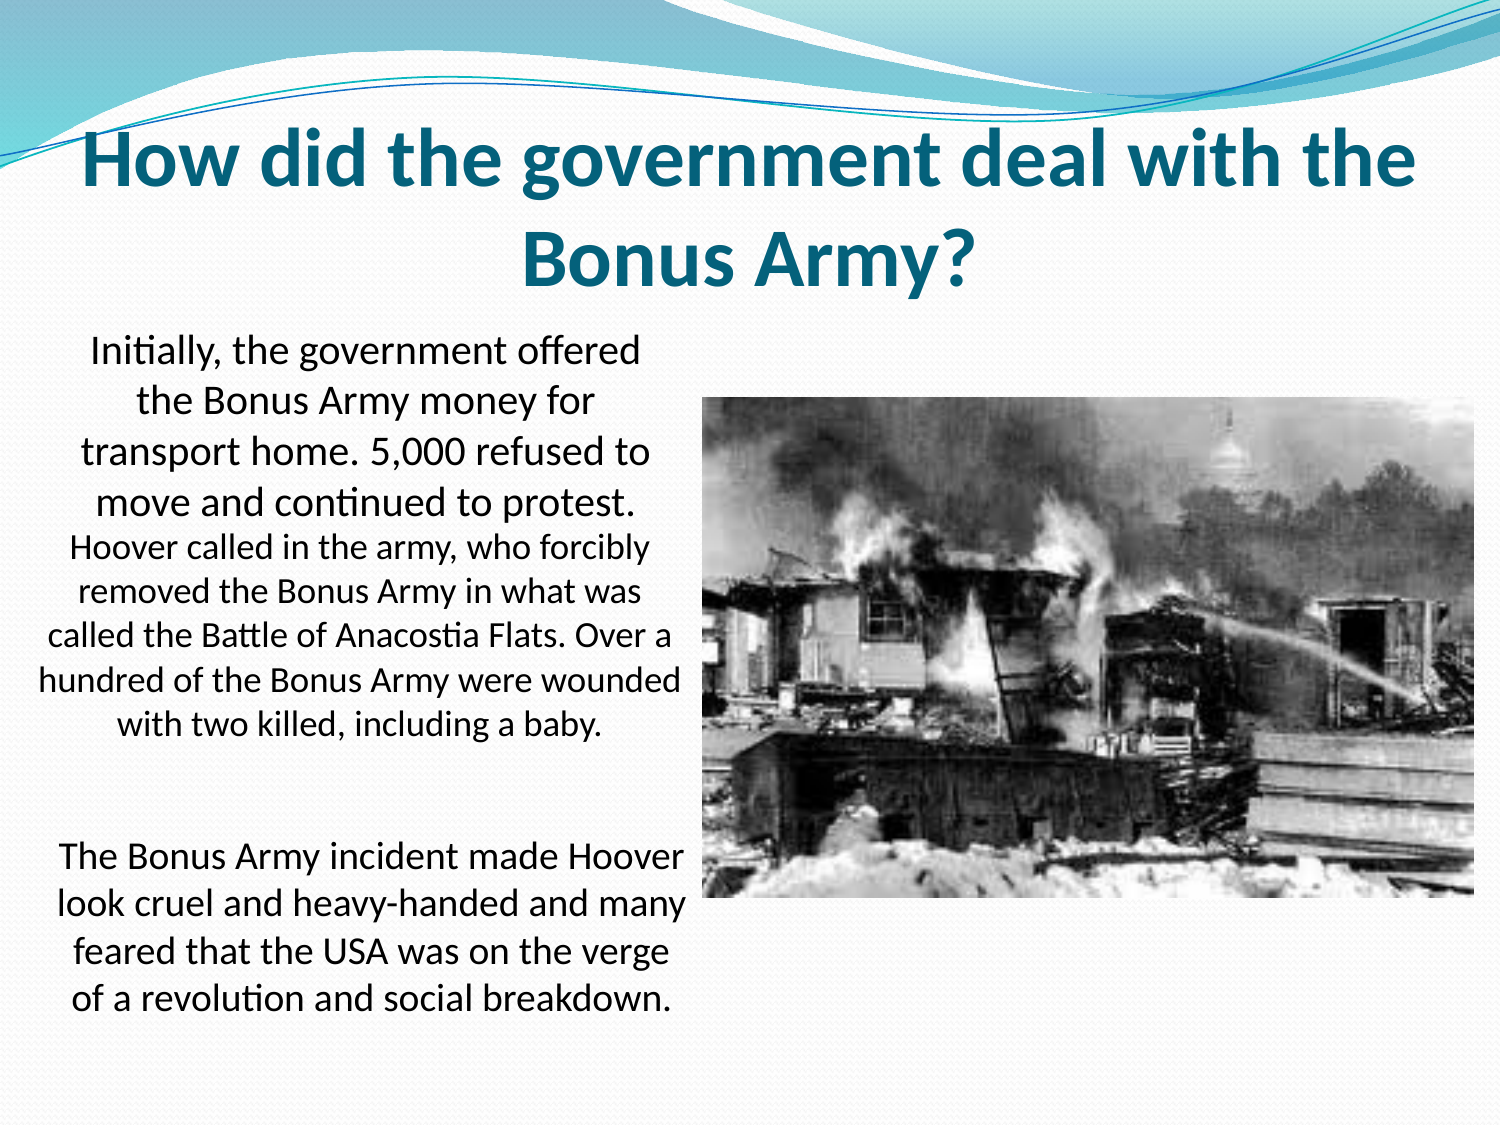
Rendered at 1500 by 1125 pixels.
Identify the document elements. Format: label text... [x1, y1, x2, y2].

title How did the government deal with the Bonus Army? [75, 115, 1425, 303]
list Hoover called in the army, who forcibly removed the Bonus Army in what was called the Battle of Anacostia Flats. Over a hundred of the Bonus Army were wounded with two killed, including a baby. [17, 515, 695, 776]
text_box The Bonus Army incident made Hoover look cruel and heavy-handed and many feared that the USA was on the verge of a revolution and social breakdown. [41, 822, 703, 1047]
text_box Initially, the government offered the Bonus Army money for transport home. 5,000 refused to move and continued to protest. [64, 314, 668, 539]
picture [702, 396, 1474, 898]
